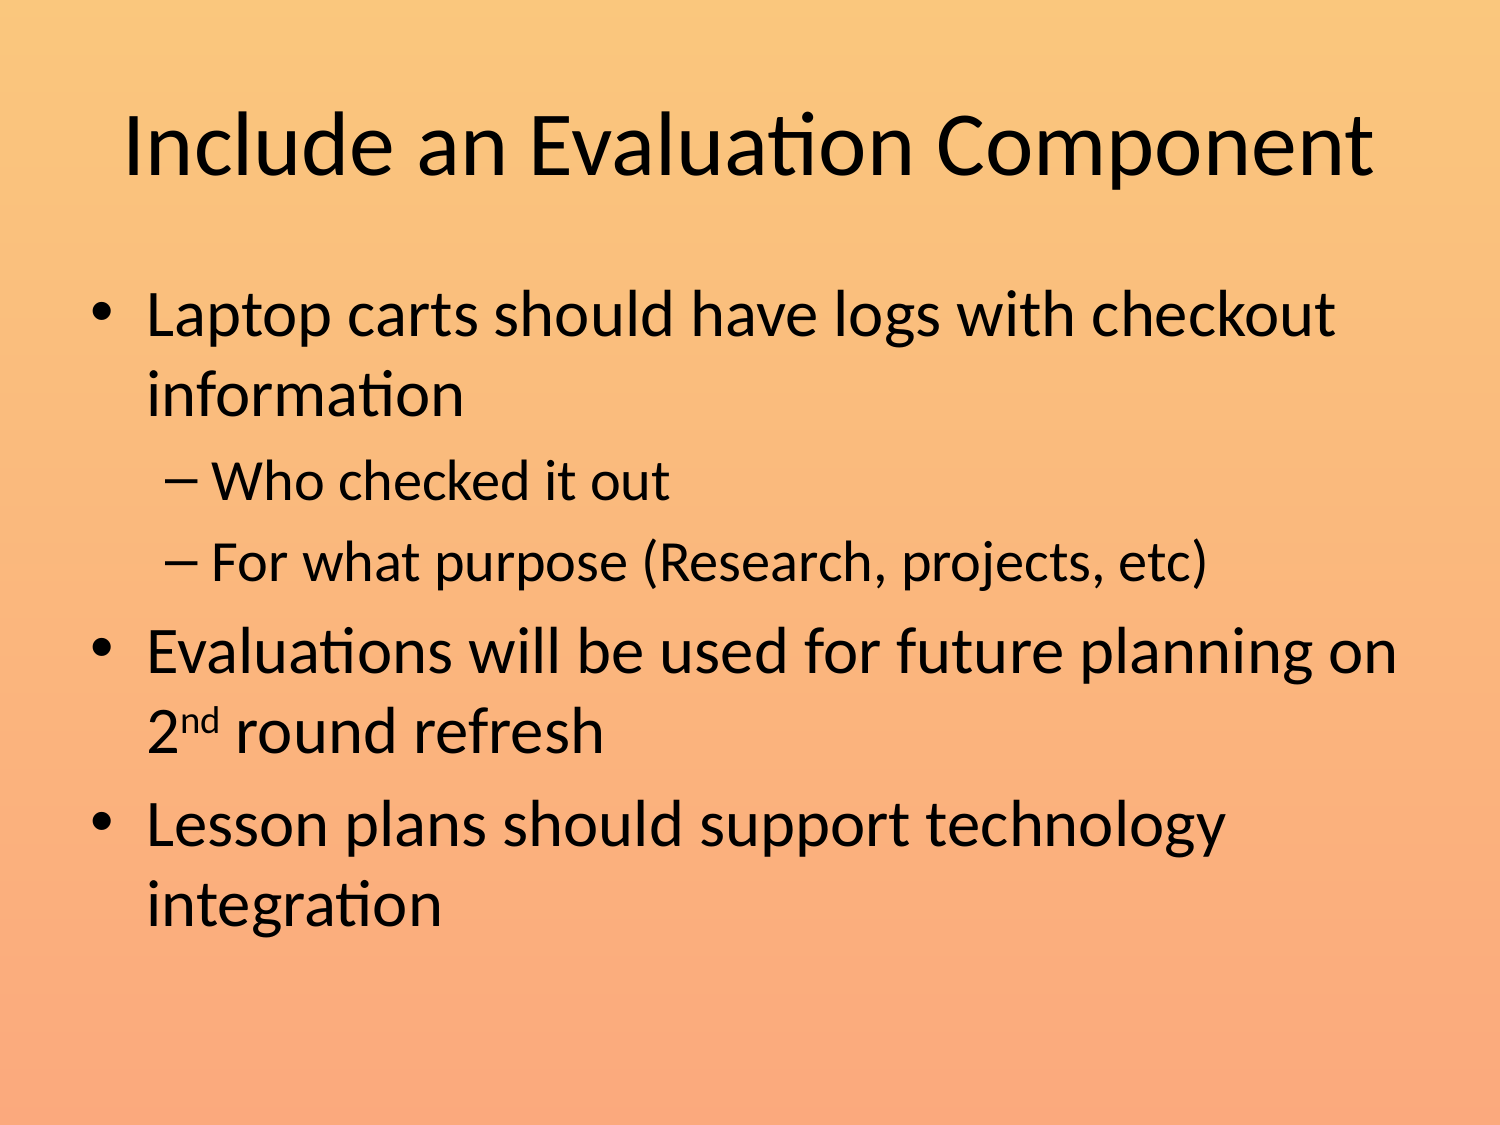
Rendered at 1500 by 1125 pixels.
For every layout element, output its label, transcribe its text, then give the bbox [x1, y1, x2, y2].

list Laptop carts should have logs with checkout information Who checked it out For what purpose (Research, projects, etc) Evaluations will be used for future planning on 2nd round refresh Lesson plans should support technology integration [75, 262, 1425, 1005]
title Include an Evaluation Component [75, 45, 1425, 233]
